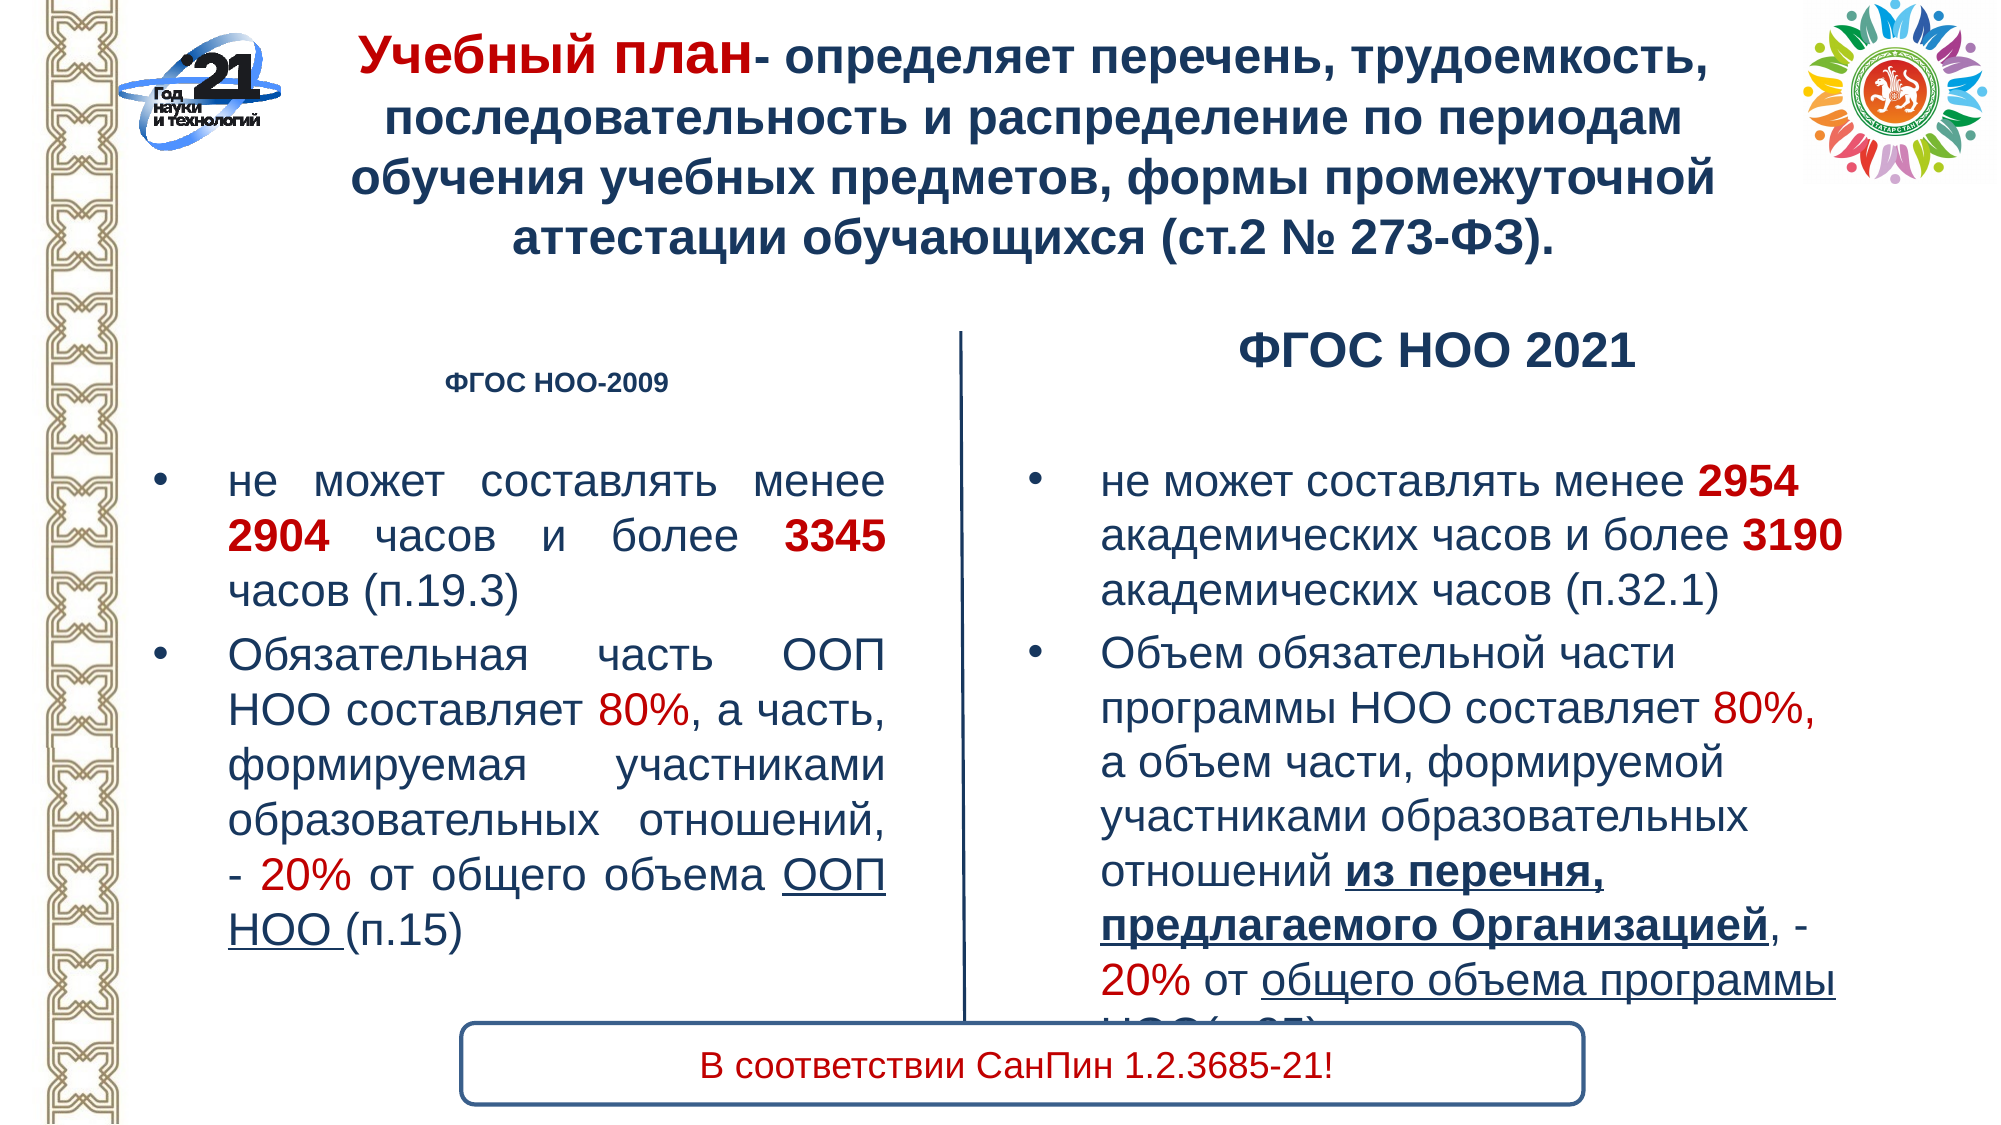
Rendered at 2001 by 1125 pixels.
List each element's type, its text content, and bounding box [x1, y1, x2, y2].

list ФГОС НОО-2009 [137, 291, 984, 409]
picture [0, 0, 2001, 1125]
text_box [960, 330, 966, 1105]
list ФГОС НОО 2021 [1012, 306, 1863, 385]
text_box В соответствии СанПин 1.2.3685-21! [970, 1020, 1586, 1107]
list не может составлять менее 2904 часов и более 3345 часов (п.19.3) Обязательная часть ООП НОО составляет 80%, а часть, формируемая участниками образовательных отношений, - 20% от общего объема ООП НОО (п.15) [137, 443, 902, 1105]
text_box В соответствии СанПин 1.2.3685-21! [459, 1020, 955, 1107]
title Учебный план- определяет перечень, трудоемкость, последовательность и распределение по периодам обучения учебных предметов, формы промежуточной аттестации обучающихся (ст.2 № 273-ФЗ). [274, 23, 1793, 257]
list не может составлять менее 2954 академических часов и более 3190 академических часов (п.32.1) Объем обязательной части программы НОО составляет 80%, а объем части, формируемой участниками образовательных отношений из перечня, предлагаемого Организацией, - 20% от общего объема программы НОО(п.25) [1012, 443, 1863, 1105]
